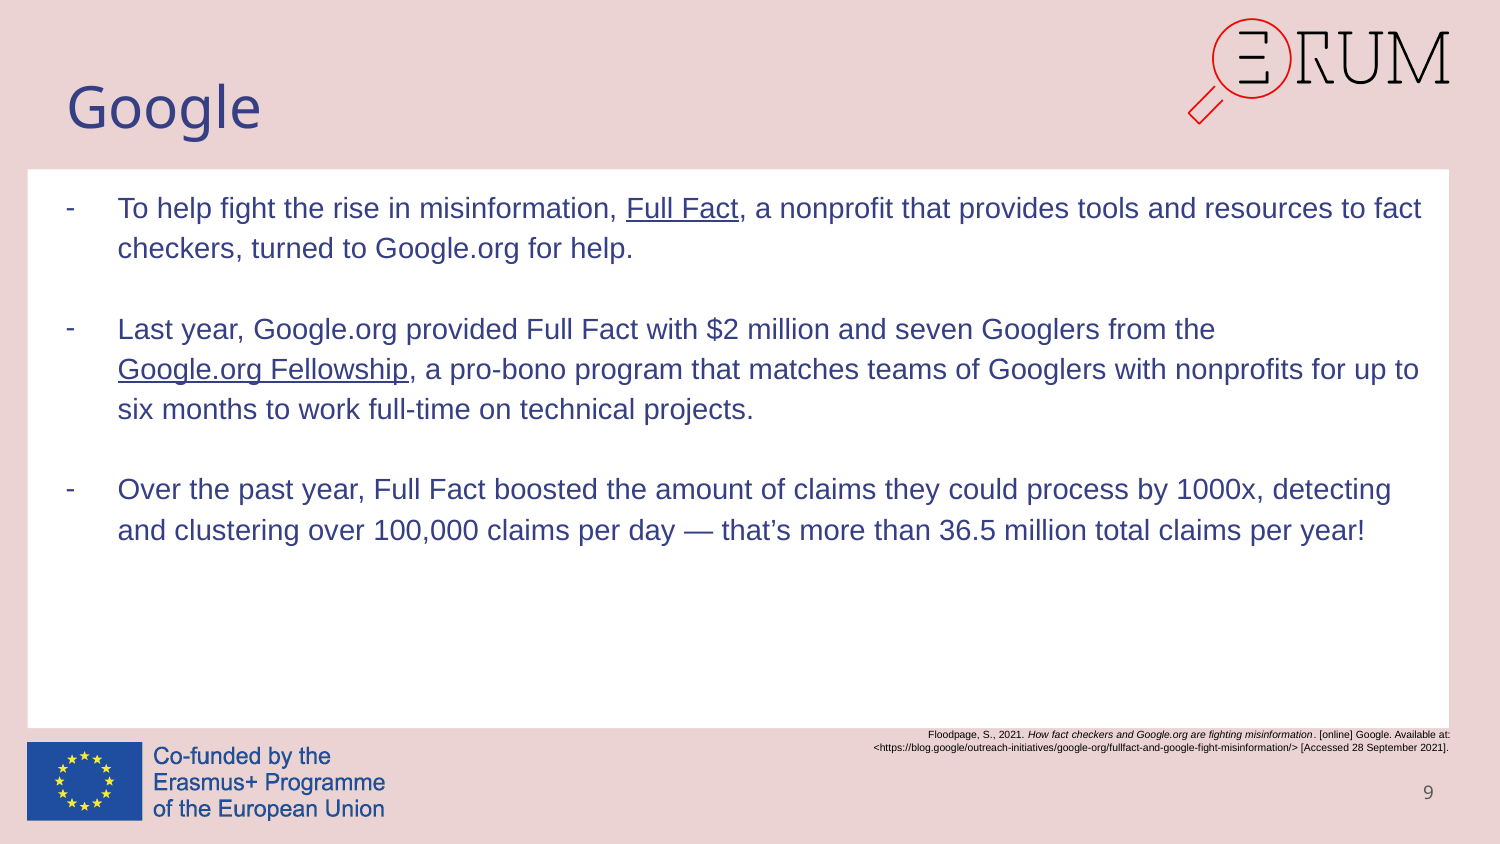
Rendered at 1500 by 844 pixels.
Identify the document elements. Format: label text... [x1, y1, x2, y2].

slide_number 9 [1358, 766, 1449, 826]
text_box Floodpage, S., 2021. How fact checkers and Google.org are fighting misinformation. [online] Google. Available at: <https://blog.google/outreach-initiatives/google-org/fullfact-and-google-fight-misinformation/> [Accessed 28 September 2021]. [779, 715, 1467, 766]
list To help fight the rise in misinformation, Full Fact, a nonprofit that provides tools and resources to fact checkers, turned to Google.org for help. Last year, Google.org provided Full Fact with $2 million and seven Googlers from the Google.org Fellowship, a pro-bono program that matches teams of Googlers with nonprofits for up to six months to work full-time on technical projects. Over the past year, Full Fact boosted the amount of claims they could process by 1000x, detecting and clustering over 100,000 claims per day — that’s more than 36.5 million total claims per year! [27, 169, 1449, 729]
picture [27, 742, 385, 821]
picture [1136, 0, 1500, 137]
title Google [51, 55, 1168, 150]
